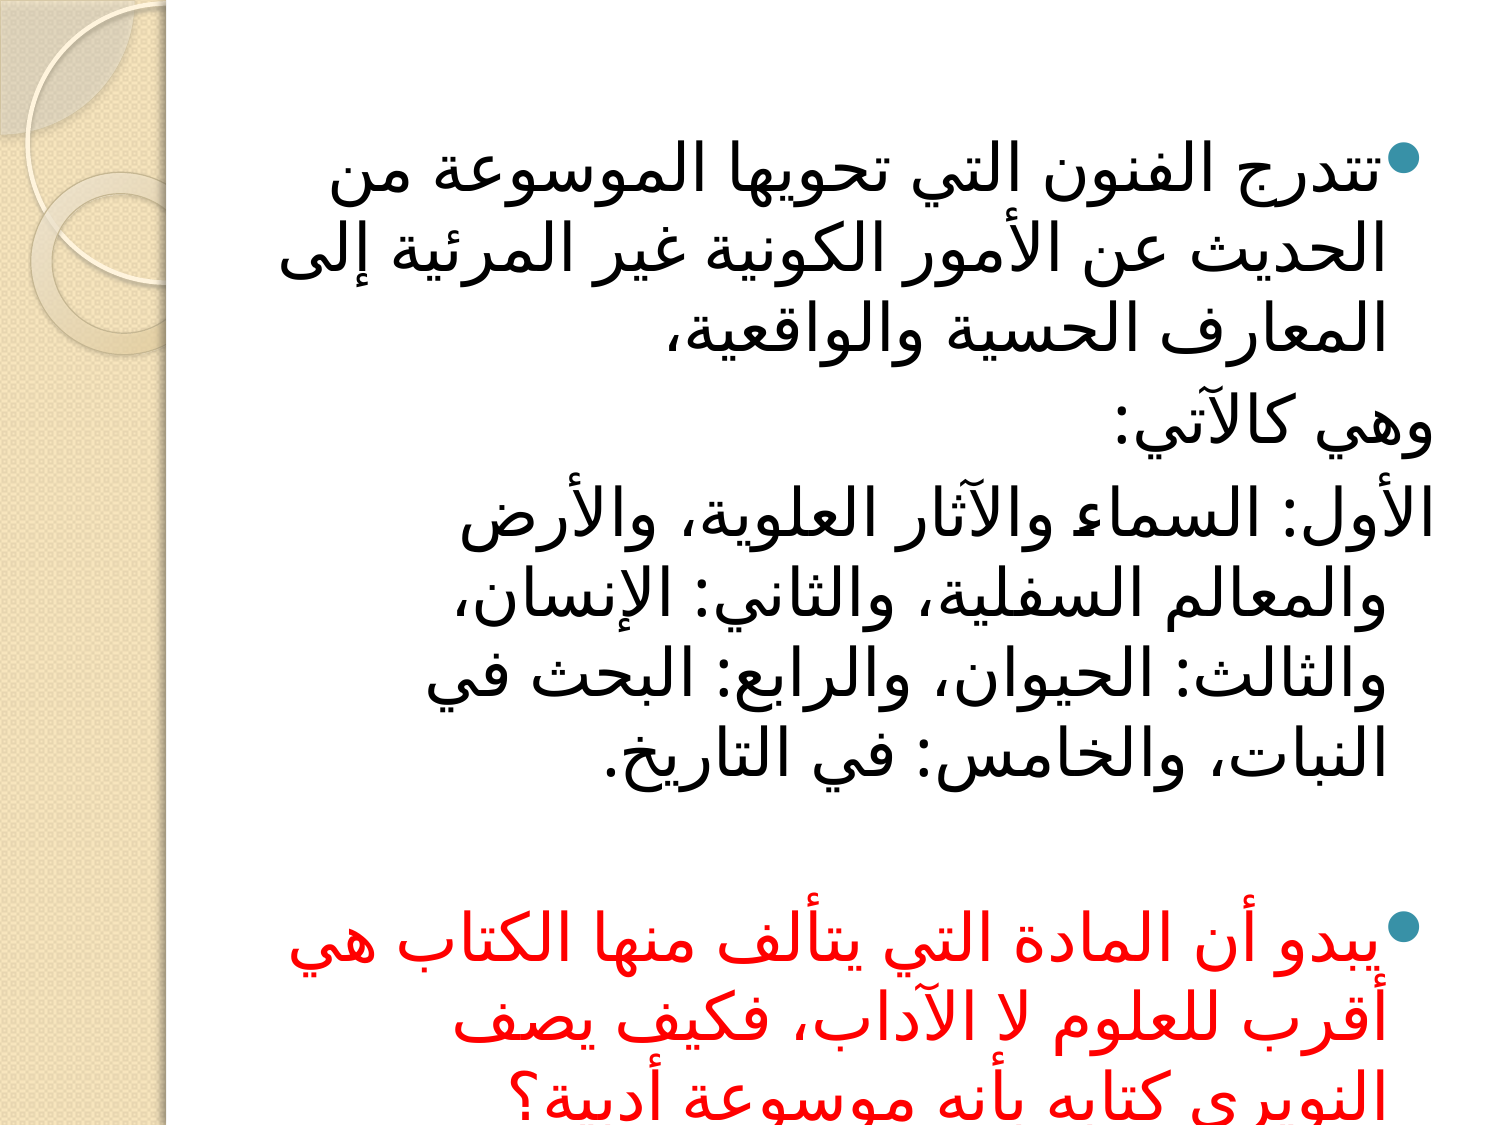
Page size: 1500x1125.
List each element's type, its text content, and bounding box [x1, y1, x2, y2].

list تتدرج الفنون التي تحويها الموسوعة من الحديث عن الأمور الكونية غير المرئية إلى المعارف الحسية والواقعية، وهي كالآتي: الأول: السماء والآثار العلوية، والأرض والمعالم السفلية، والثاني: الإنسان، والثالث: الحيوان، والرابع: البحث في النبات، والخامس: في التاريخ. يبدو أن المادة التي يتألف منها الكتاب هي أقرب للعلوم لا الآداب، فكيف يصف النويري كتابه بأنه موسوعة أدبية؟ [235, 117, 1466, 1025]
